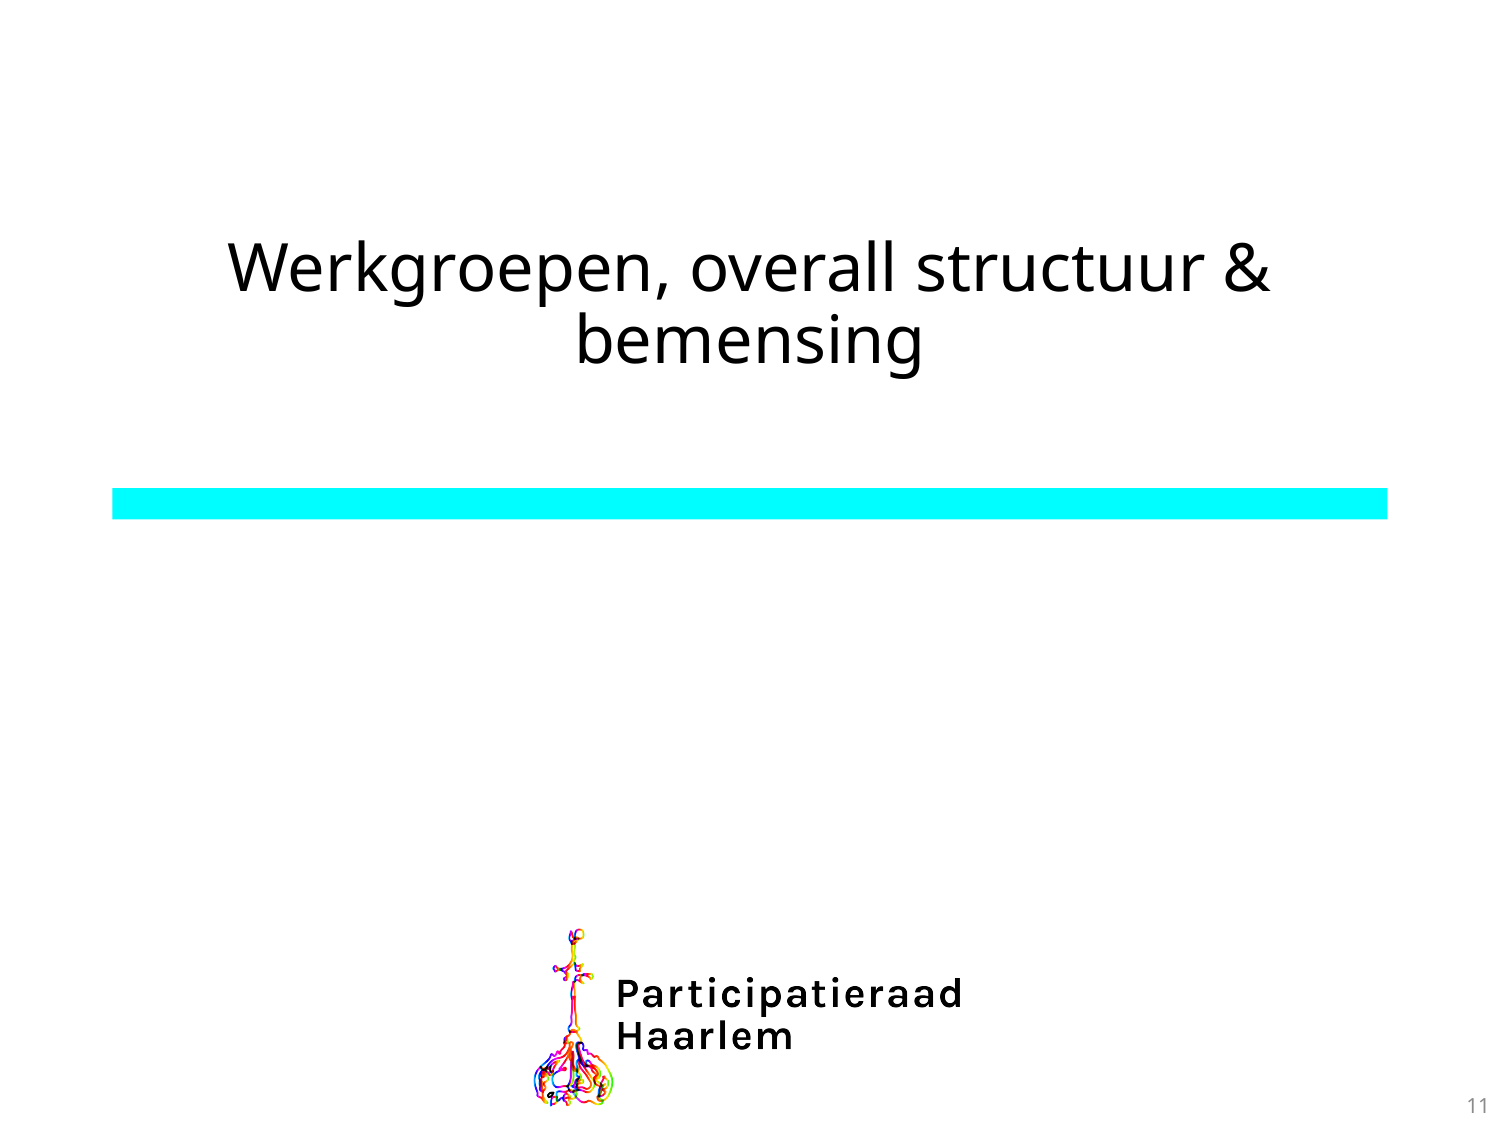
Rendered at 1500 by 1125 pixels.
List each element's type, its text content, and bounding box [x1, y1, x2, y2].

title Werkgroepen, overall structuur & bemensing [112, 184, 1388, 386]
slide_number 11 [1167, 1077, 1500, 1125]
picture [525, 922, 975, 1113]
